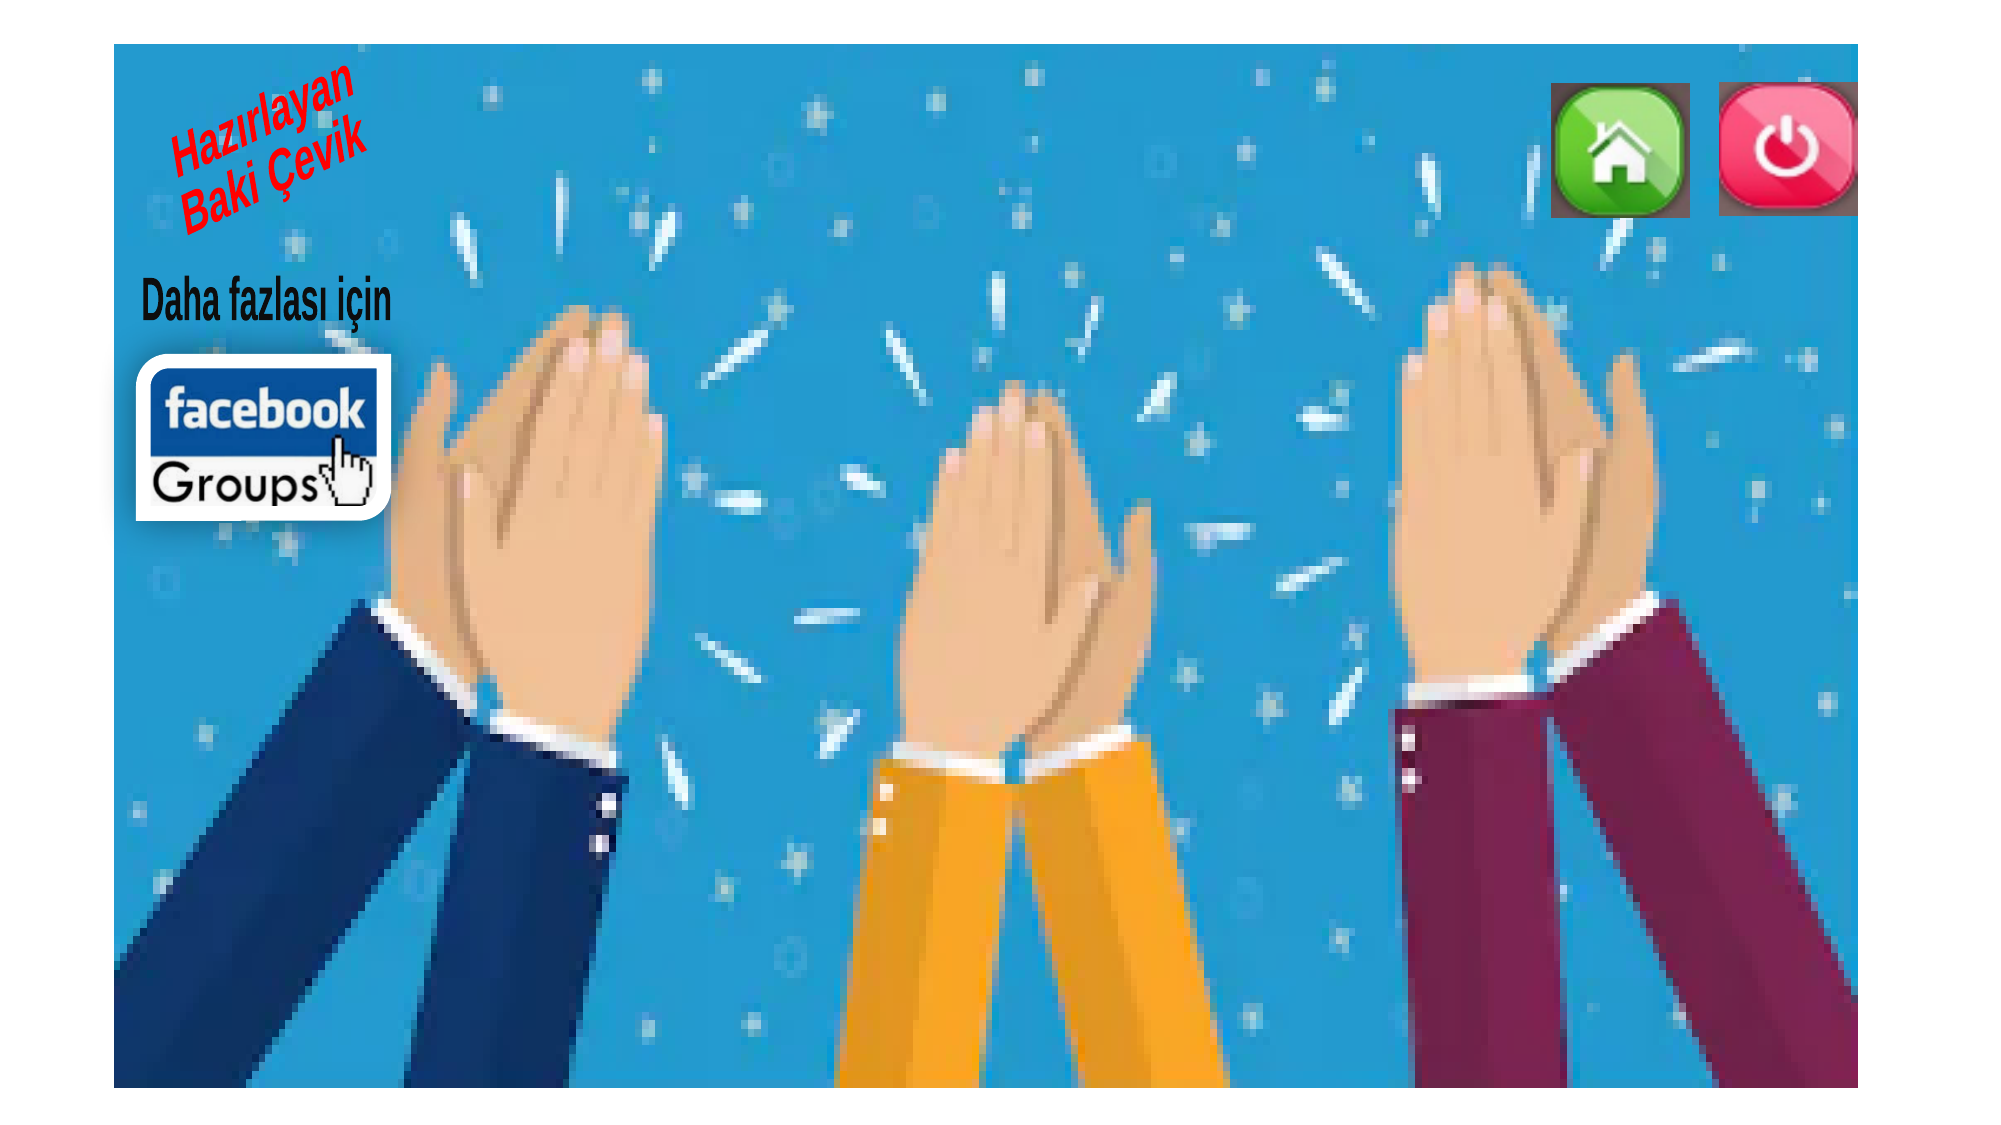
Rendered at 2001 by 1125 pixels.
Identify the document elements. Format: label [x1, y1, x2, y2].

picture [114, 44, 1858, 1088]
